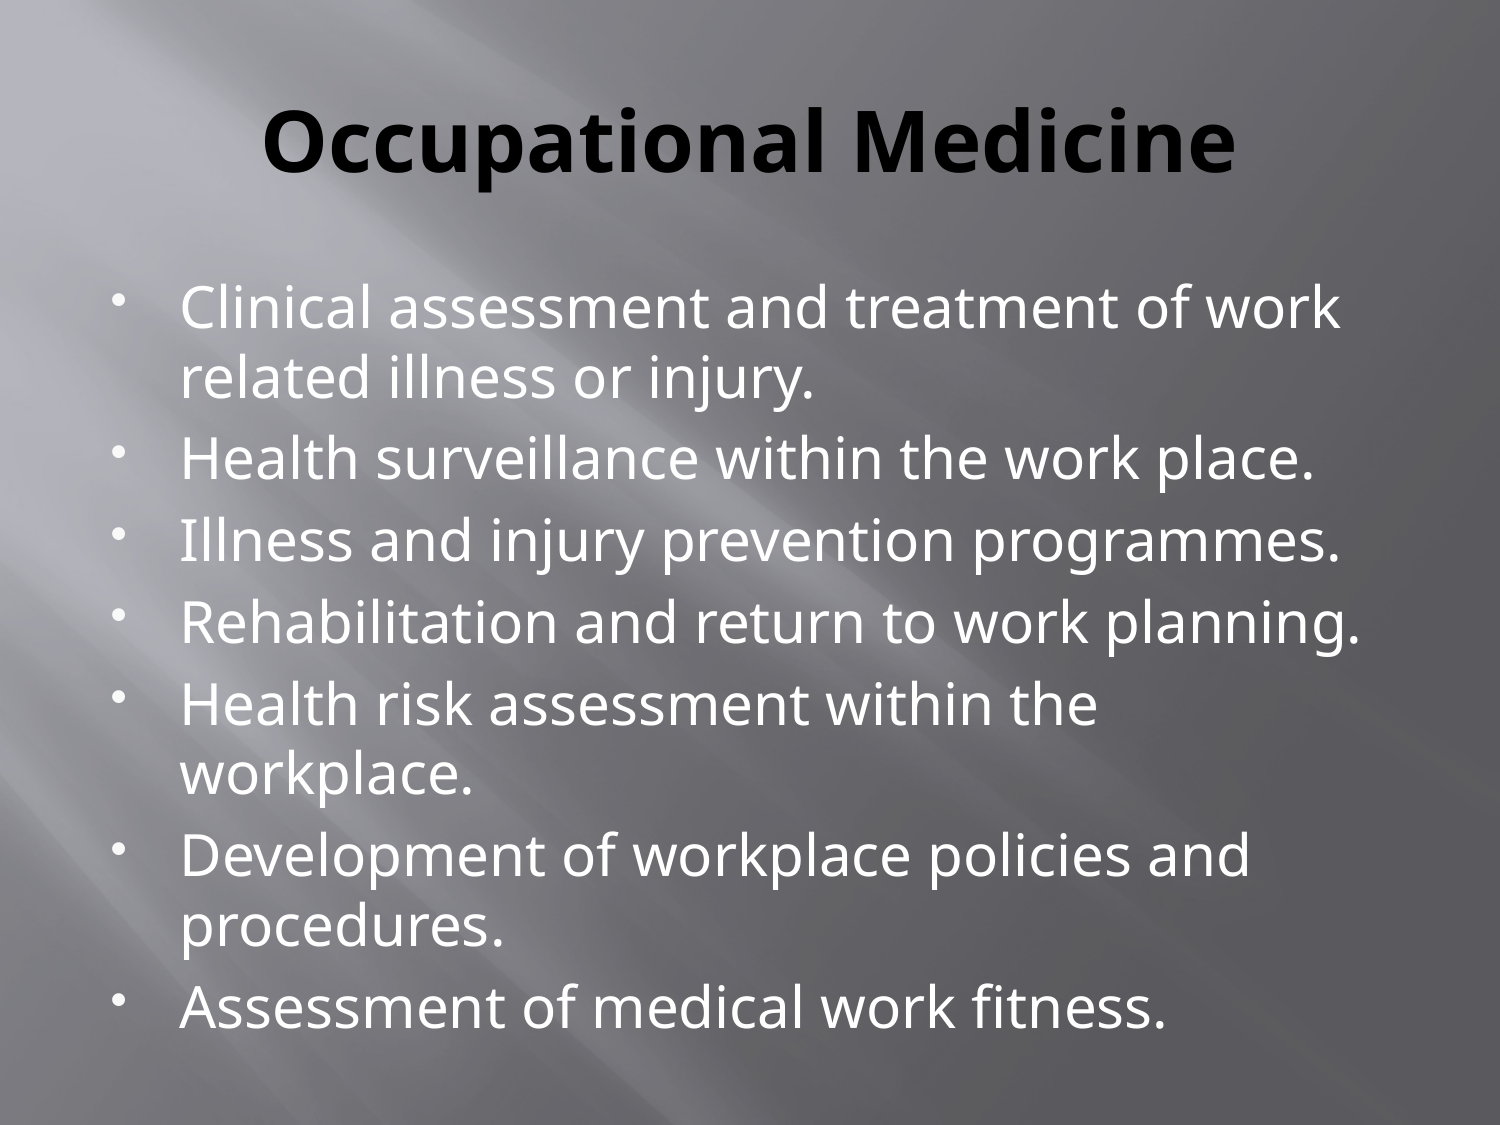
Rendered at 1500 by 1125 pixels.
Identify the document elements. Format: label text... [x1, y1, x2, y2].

title Occupational Medicine [75, 45, 1425, 233]
list Clinical assessment and treatment of work related illness or injury. Health surveillance within the work place. Illness and injury prevention programmes. Rehabilitation and return to work planning. Health risk assessment within the workplace. Development of workplace policies and procedures. Assessment of medical work fitness. [75, 262, 1425, 1035]
